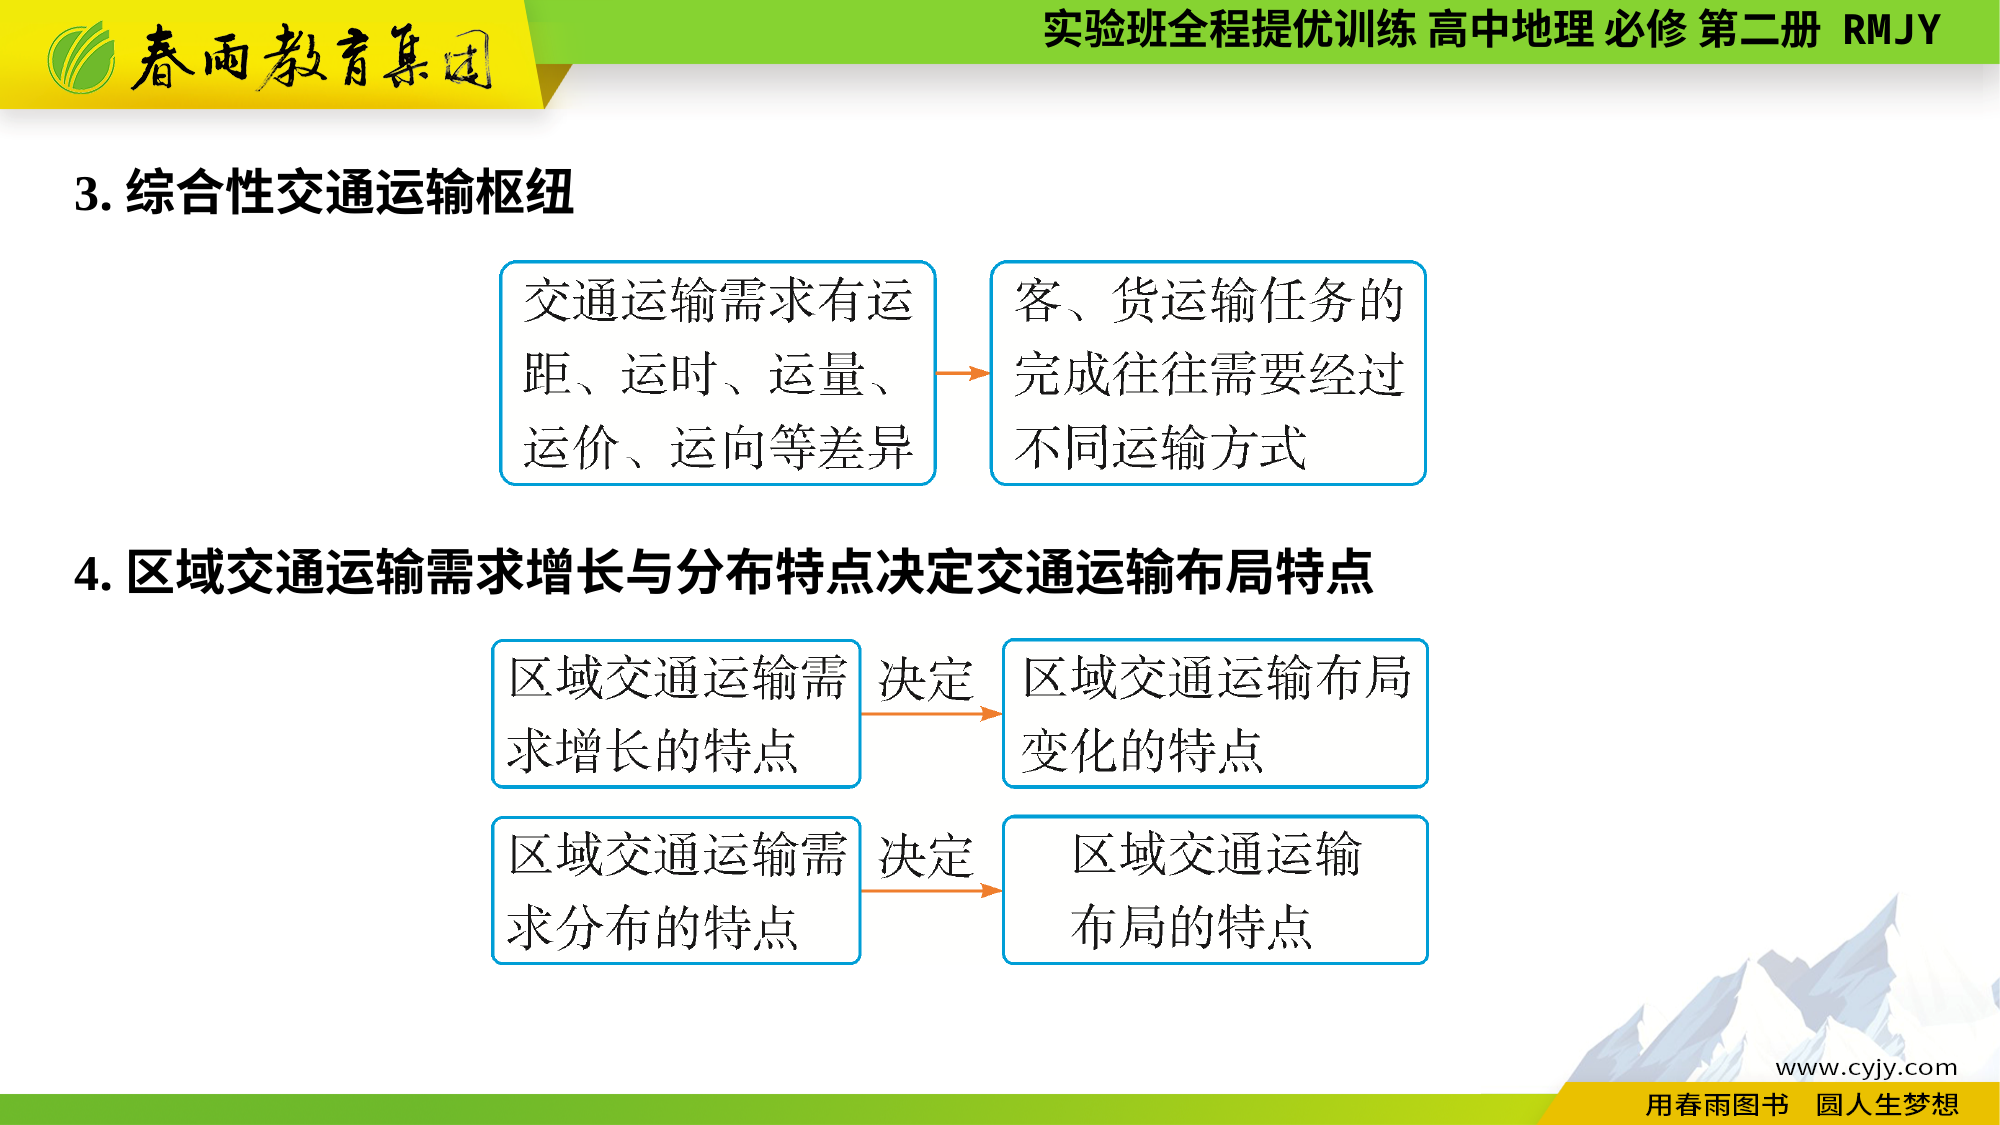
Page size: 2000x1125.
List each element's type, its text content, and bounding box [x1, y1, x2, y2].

list 3.综合性交通运输枢纽 [59, 122, 1944, 217]
text_box 4.区域交通运输需求增长与分布特点决定交通运输布局特点 [59, 503, 1944, 609]
picture [0, 0, 2000, 1125]
